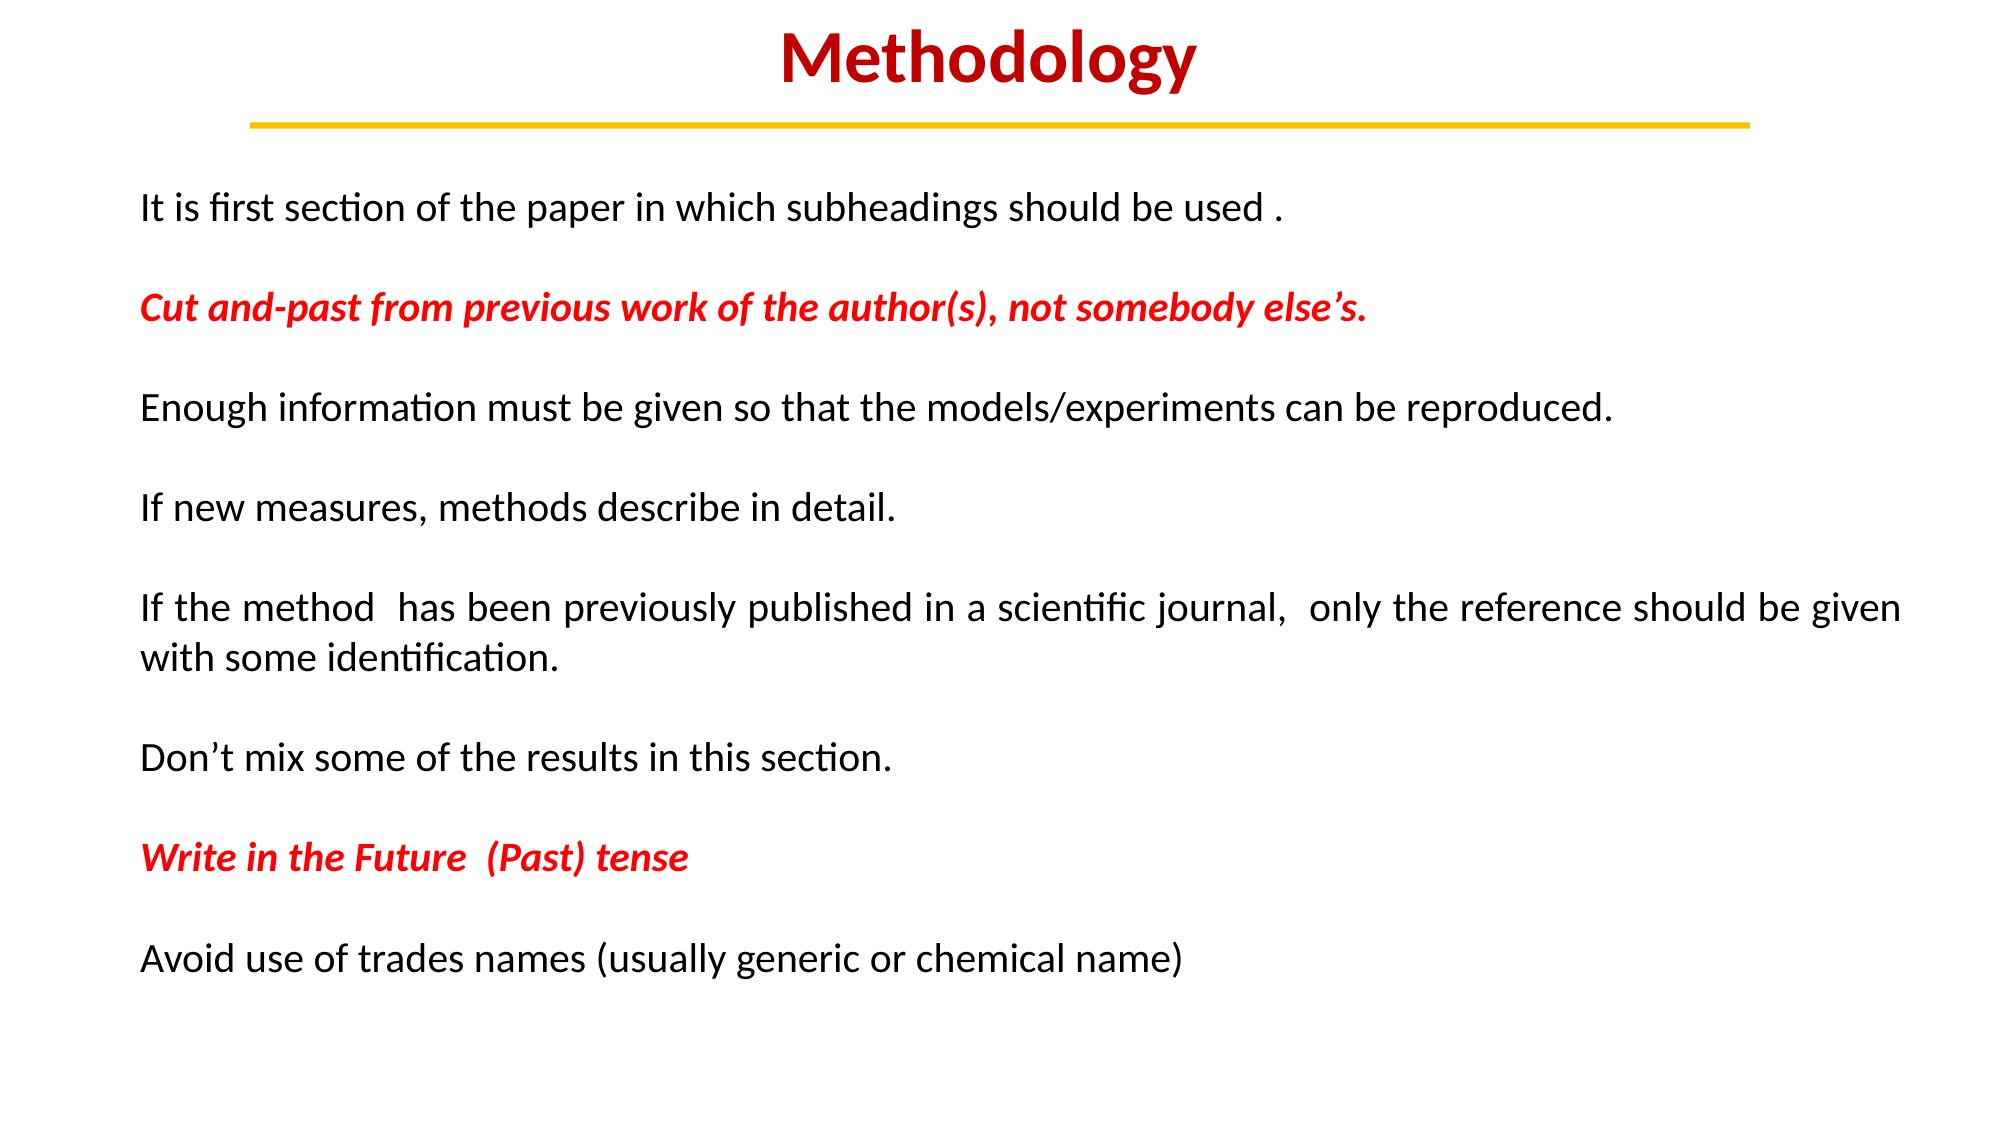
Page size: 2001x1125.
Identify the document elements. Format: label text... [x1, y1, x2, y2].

text_box It is first section of the paper in which subheadings should be used . Cut and-past from previous work of the author(s), not somebody else’s. Enough information must be given so that the models/experiments can be reproduced. If new measures, methods describe in detail. If the method has been previously published in a scientific journal, only the reference should be given with some identification. Don’t mix some of the results in this section. Write in the Future (Past) tense Avoid use of trades names (usually generic or chemical name) [125, 172, 1918, 988]
text_box Methodology [314, 0, 1697, 105]
